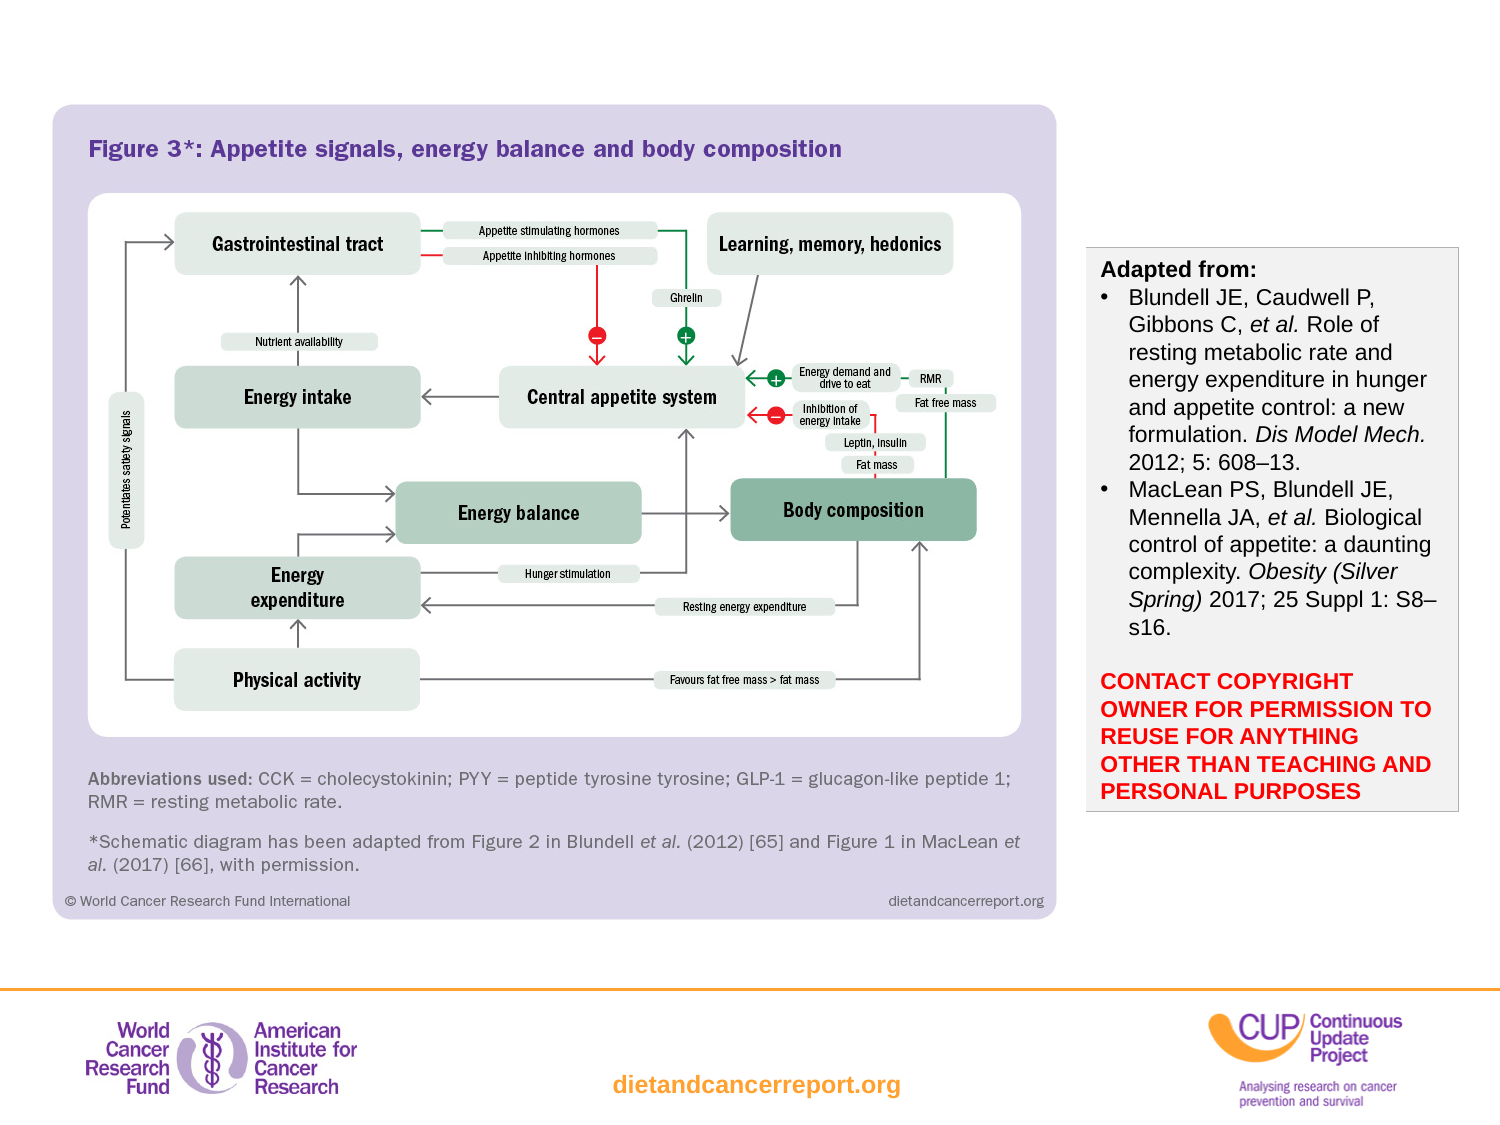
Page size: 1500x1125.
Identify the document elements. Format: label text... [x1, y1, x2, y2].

picture [1207, 1013, 1403, 1109]
text_box Adapted from: Blundell JE, Caudwell P, Gibbons C, et al. Role of resting metabolic rate and energy expenditure in hunger and appetite control: a new formulation. Dis Model Mech. 2012; 5: 608–13. MacLean PS, Blundell JE, Mennella JA, et al. Biological control of appetite: a daunting complexity. Obesity (Silver Spring) 2017; 25 Suppl 1: S8–s16. CONTACT COPYRIGHT OWNER FOR PERMISSION TO REUSE FOR ANYTHING OTHER THAN TEACHING AND PERSONAL PURPOSES [1090, 247, 1459, 812]
picture [22, 75, 1086, 949]
picture [86, 1022, 357, 1094]
